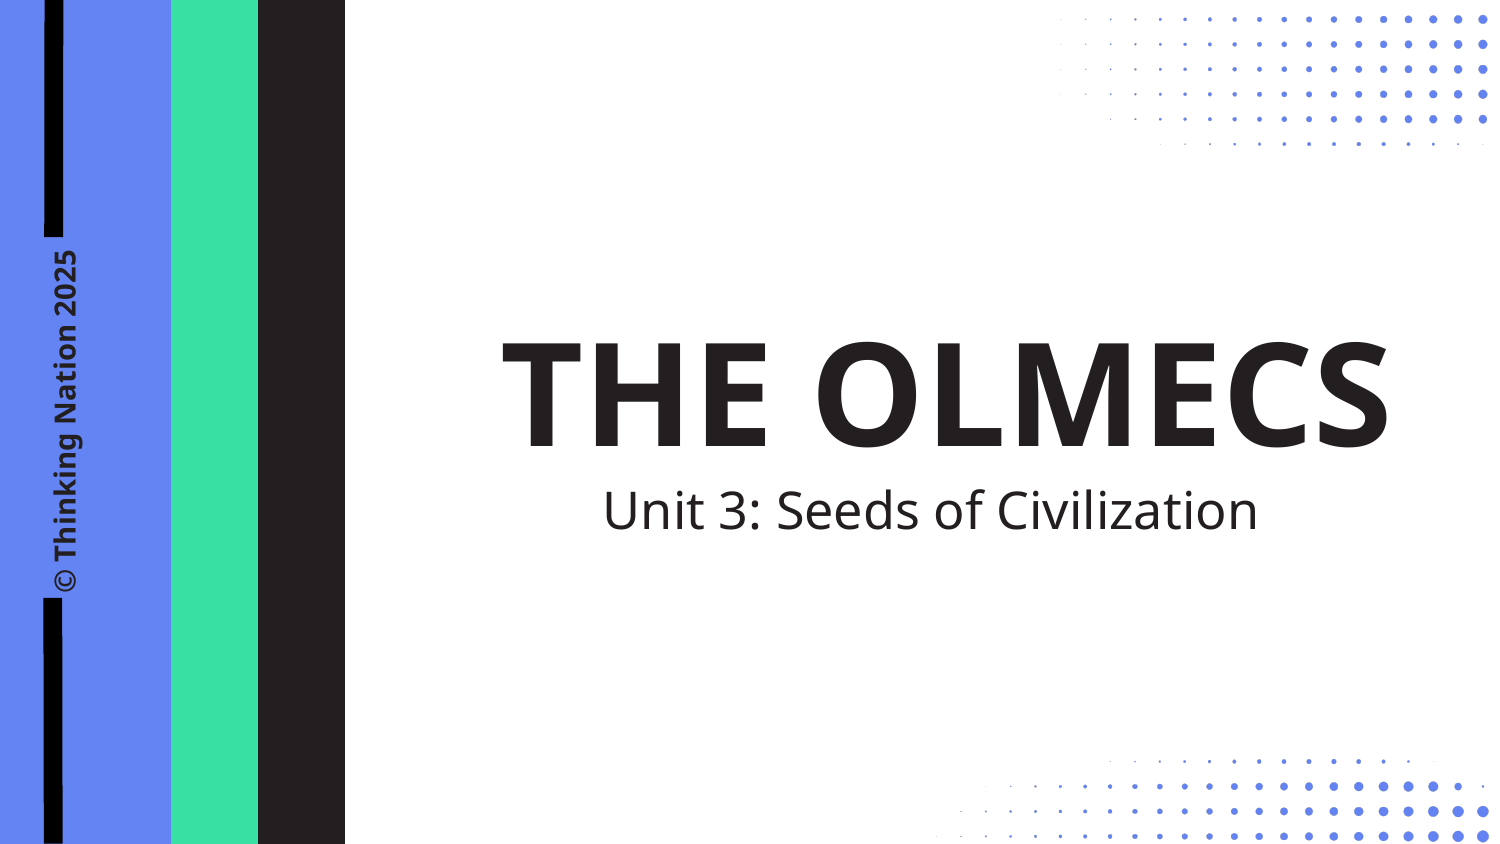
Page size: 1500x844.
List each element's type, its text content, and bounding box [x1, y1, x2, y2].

text_box THE OLMECS [413, 303, 1481, 476]
text_box [1035, 0, 1500, 146]
text_box [911, 759, 1500, 844]
text_box Unit 3: Seeds of Civilization [413, 477, 1450, 540]
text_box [0, 0, 346, 844]
